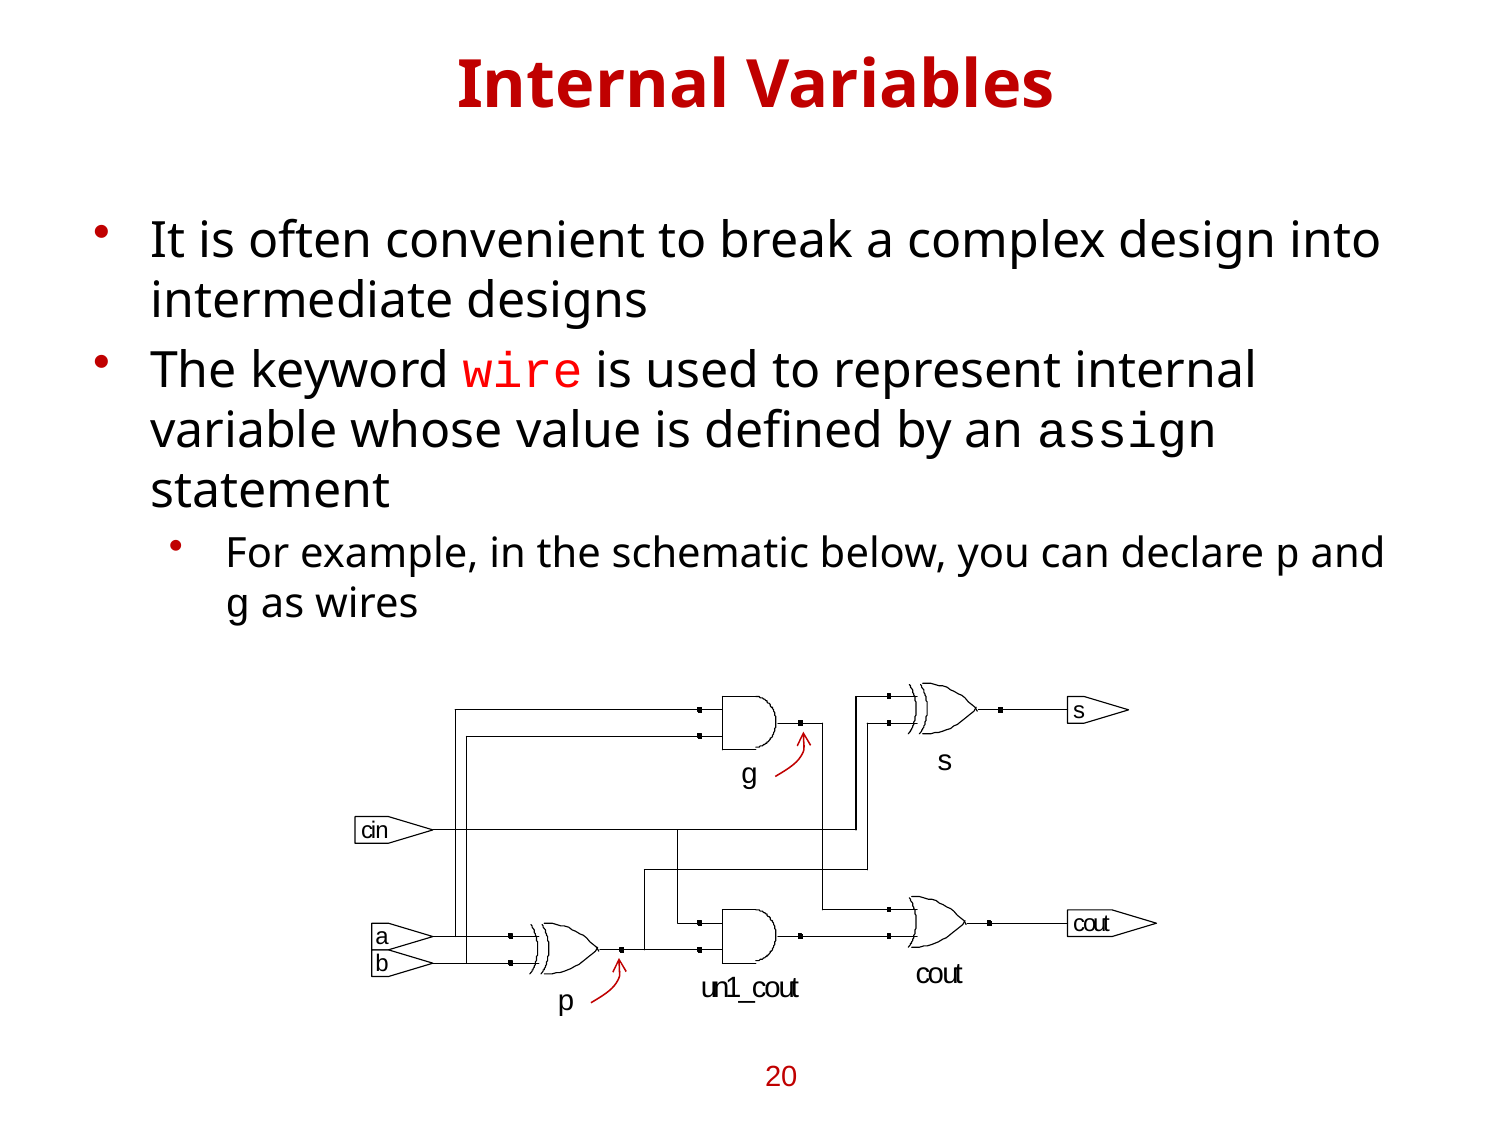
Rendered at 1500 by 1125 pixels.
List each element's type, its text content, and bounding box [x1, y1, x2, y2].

title Internal Variables [124, 12, 1388, 151]
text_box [347, 674, 1163, 1021]
list It is often convenient to break a complex design into intermediate designs The keyword wire is used to represent internal variable whose value is defined by an assign statement For example, in the schematic below, you can declare p and g as wires [78, 199, 1430, 638]
slide_number 20 [649, 1049, 913, 1125]
